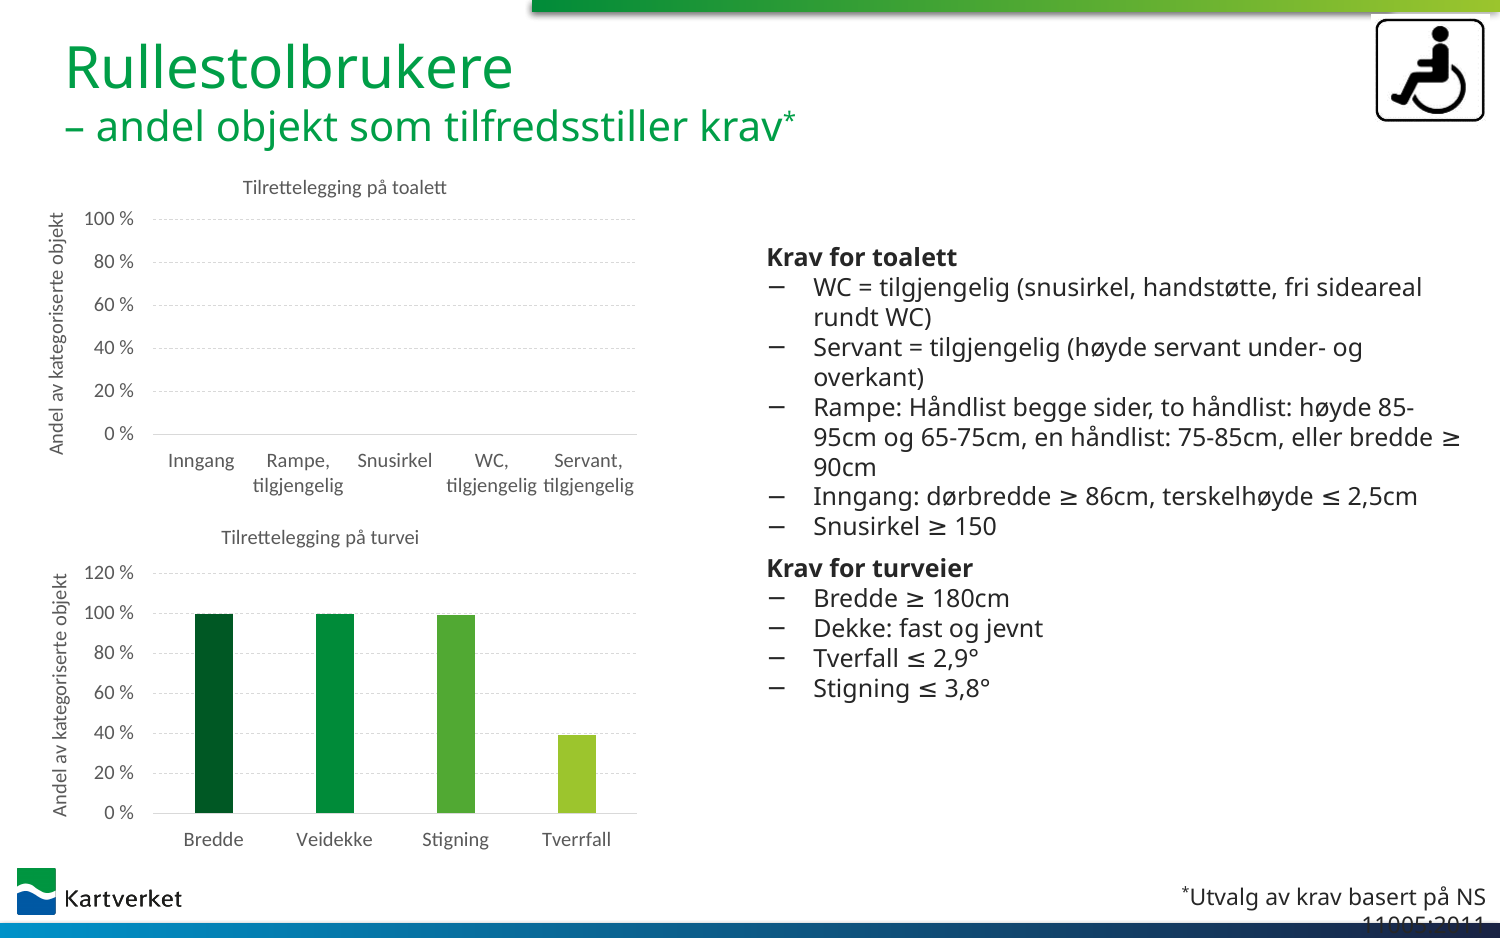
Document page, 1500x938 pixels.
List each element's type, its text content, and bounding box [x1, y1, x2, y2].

text_box Rullestolbrukere – andel objekt som tilfredsstiller krav* [49, 14, 1431, 158]
text_box *Utvalg av krav basert på NS 11005:2011 [1068, 873, 1500, 938]
picture [1371, 13, 1491, 127]
text_box Krav for turveier Bredde ≥ 180cm Dekke: fast og jevnt Tverfall ≤ 2,9° Stigning ≤ 3,8° [751, 545, 1483, 710]
picture [41, 166, 650, 505]
picture [41, 520, 650, 859]
text_box Krav for toalett WC = tilgjengelig (snusirkel, handstøtte, fri sideareal rundt WC) Servant = tilgjengelig (høyde servant under- og overkant) Rampe: Håndlist begge sider, to håndlist: høyde 85-95cm og 65-75cm, en håndlist: 75-85cm, eller bredde ≥ 90cm Inngang: dørbredde ≥ 86cm, terskelhøyde ≤ 2,5cm Snusirkel ≥ 150 [751, 234, 1483, 545]
